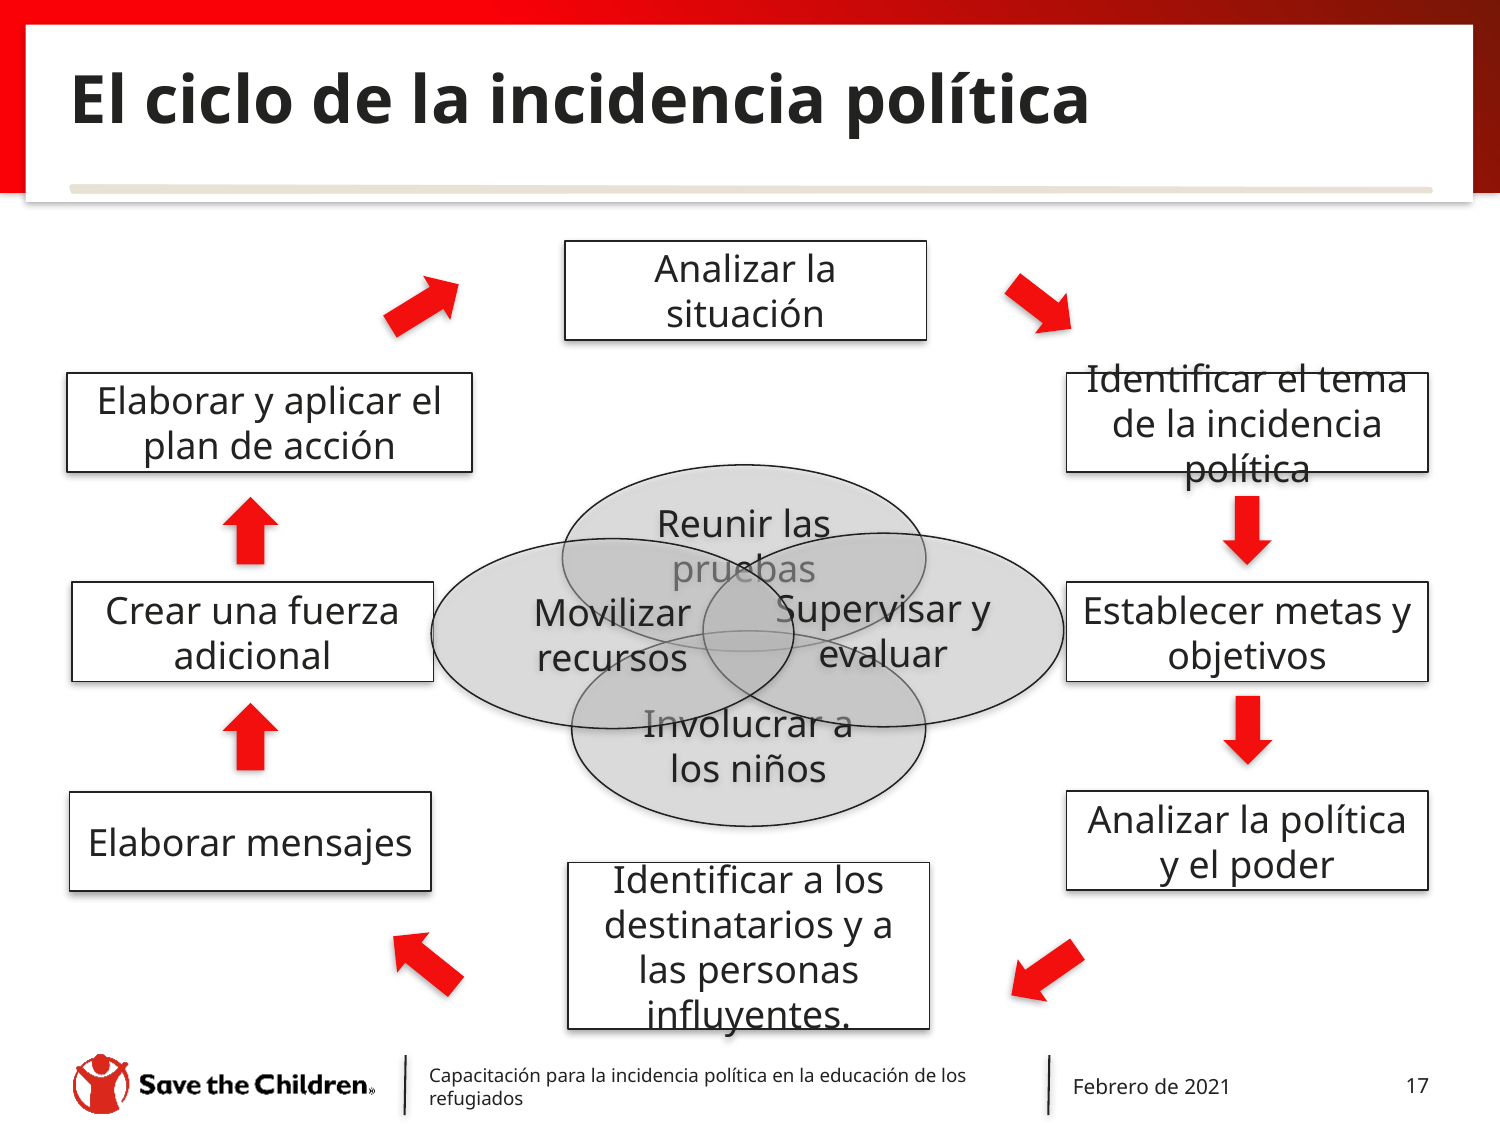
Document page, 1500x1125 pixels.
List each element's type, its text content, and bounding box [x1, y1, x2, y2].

text_box [382, 275, 460, 339]
text_box [221, 702, 280, 772]
text_box [1221, 495, 1273, 566]
list [70, 669, 1428, 1035]
text_box Crear una fuerza adicional [71, 581, 434, 682]
picture [69, 184, 1433, 194]
list [70, 262, 1428, 598]
text_box Elaborar y aplicar el plan de acción [66, 372, 473, 473]
text_box [1003, 272, 1072, 335]
text_box Movilizar recursos [430, 537, 795, 730]
text_box Analizar la situación [564, 240, 927, 341]
text_box Identificar el tema de la incidencia política [1066, 372, 1429, 473]
text_box Reunir las pruebas [565, 464, 921, 565]
text_box Supervisar y evaluar [745, 532, 1065, 728]
text_box [1010, 937, 1086, 1003]
text_box [1222, 695, 1274, 766]
text_box [221, 496, 280, 566]
text_box Analizar la política y el poder [1066, 790, 1429, 891]
text_box Establecer metas y objetivos [1066, 581, 1429, 682]
text_box Involucrar a los niños [571, 705, 927, 828]
text_box [392, 931, 465, 998]
text_box Identificar a los destinatarios y a las personas influyentes. [567, 862, 930, 1030]
slide_number 17 [1317, 1056, 1445, 1117]
title El ciclo de la incidencia política [69, 33, 1429, 161]
slide_number Febrero de 2021 [1057, 1056, 1317, 1117]
footer Capacitación para la incidencia política en la educación de los refugiados [414, 1056, 1042, 1117]
picture [62, 1043, 386, 1125]
text_box Elaborar mensajes [69, 791, 432, 892]
